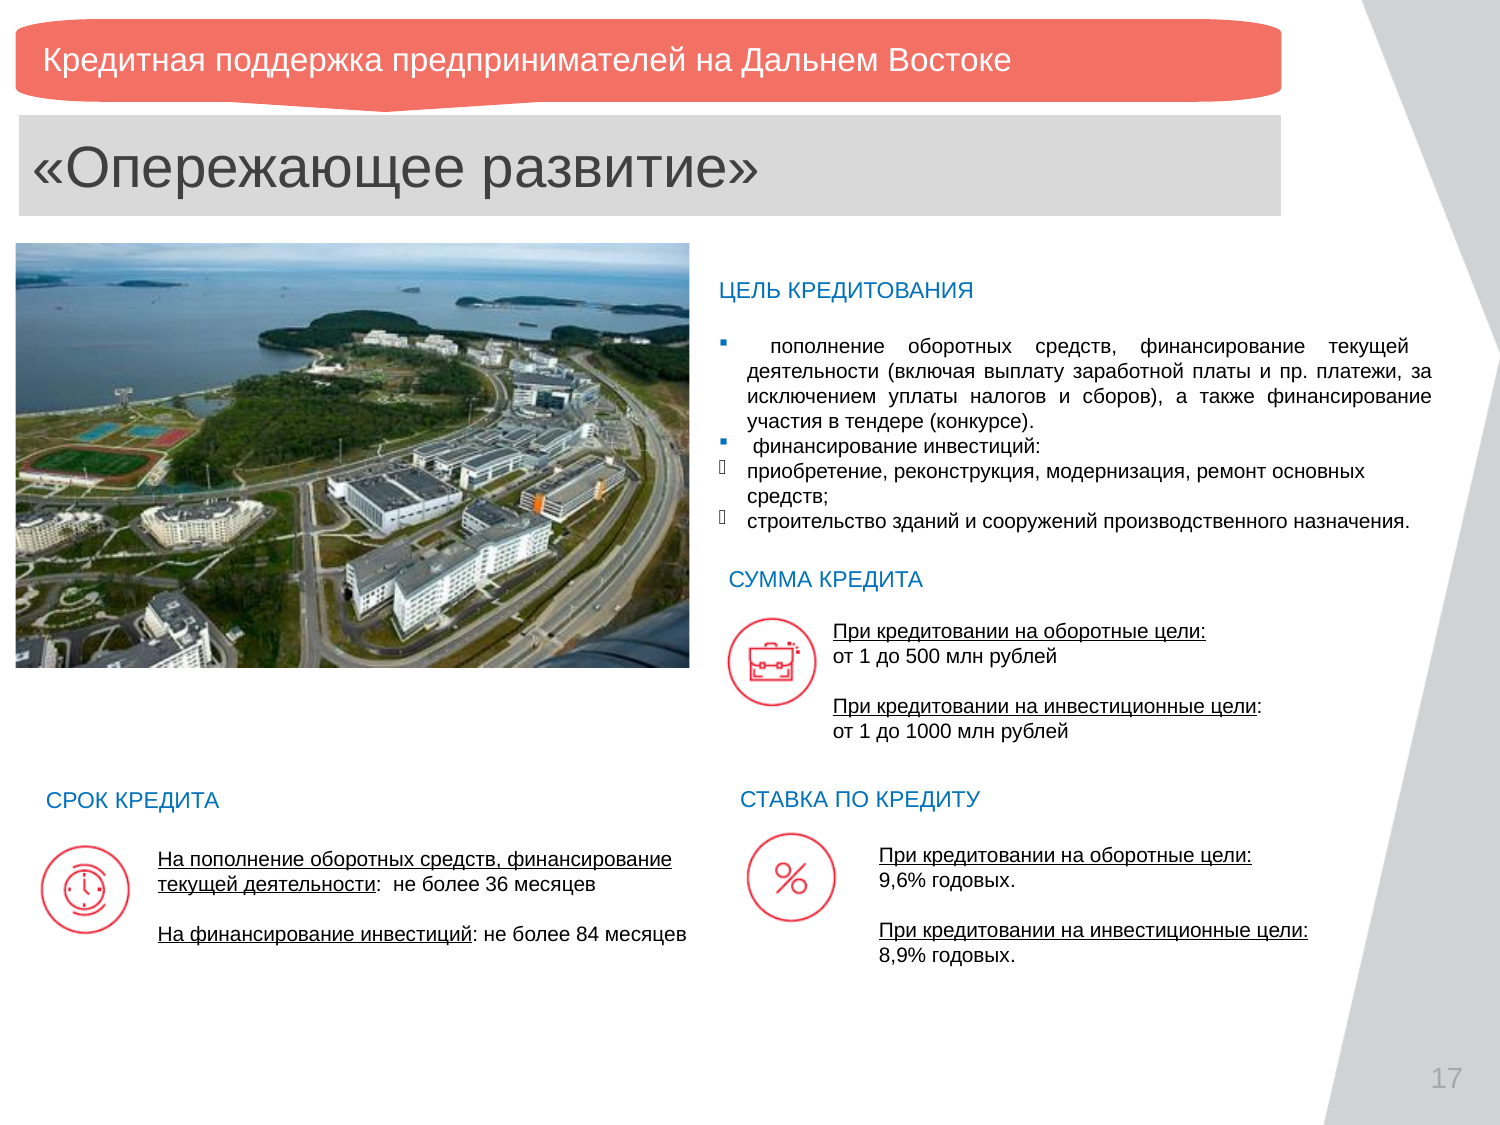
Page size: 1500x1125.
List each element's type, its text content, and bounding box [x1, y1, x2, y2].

text_box ЦЕЛЬ КРЕДИТОВАНИЯ пополнение оборотных средств, финансирование текущей деятельности (включая выплату заработной платы и пр. платежи, за исключением уплаты налогов и сборов), а также финансирование участия в тендере (конкурсе). финансирование инвестиций: приобретение, реконструкция, модернизация, ремонт основных средств; строительство зданий и сооружений производственного назначения. [704, 267, 1447, 590]
text_box При кредитовании на оборотные цели: от 1 до 500 млн рублей При кредитовании на инвестиционные цели: от 1 до 1000 млн рублей [818, 610, 1341, 750]
text_box На пополнение оборотных средств, финансирование текущей деятельности: не более 36 месяцев На финансирование инвестиций: не более 84 месяцев [143, 837, 771, 953]
slide_number 17 [1128, 1046, 1478, 1107]
text_box СРОК КРЕДИТА [31, 778, 235, 821]
text_box Кредитная поддержка предпринимателей на Дальнем Востоке [13, 16, 1284, 115]
table_header «Опережающее развитие» [19, 115, 1281, 216]
text_box СТАВКА ПО КРЕДИТУ [725, 776, 996, 820]
text_box При кредитовании на оборотные цели: 9,6% годовых. При кредитовании на инвестиционные цели: 8,9% годовых. [864, 834, 1324, 974]
picture [0, 0, 1500, 1125]
text_box СУММА КРЕДИТА [713, 557, 939, 600]
